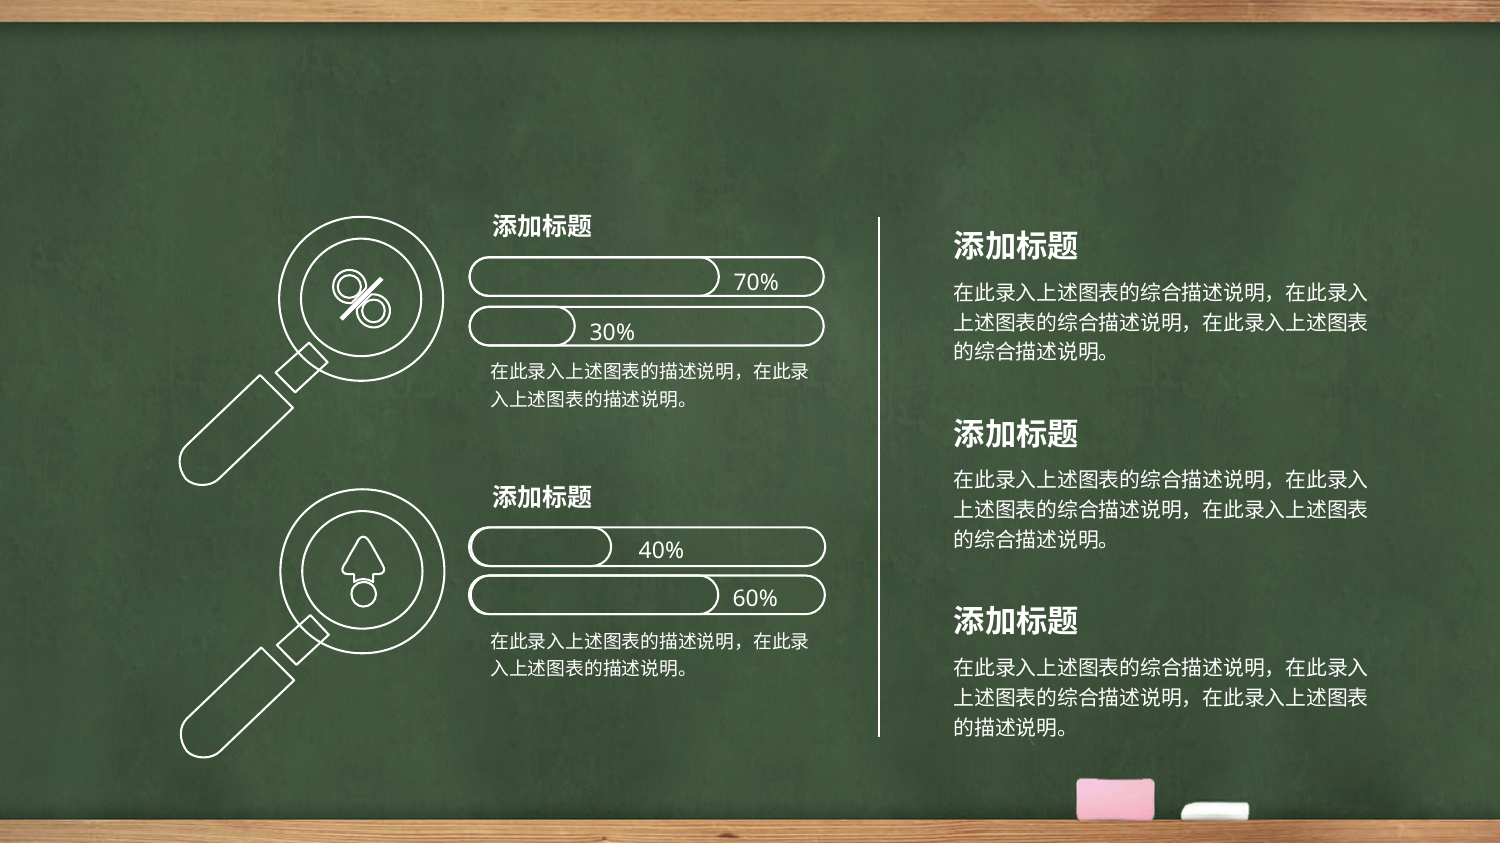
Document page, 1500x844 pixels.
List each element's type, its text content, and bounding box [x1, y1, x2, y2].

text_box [177, 216, 444, 488]
text_box 在此录入上述图表的描述说明，在此录入上述图表的描述说明。 [479, 358, 826, 416]
text_box 添加标题 [942, 595, 1091, 643]
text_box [468, 570, 826, 617]
text_box 添加标题 [942, 220, 1091, 268]
text_box 在此录入上述图表的综合描述说明，在此录入上述图表的综合描述说明，在此录入上述图表的综合描述说明。 [942, 268, 1388, 370]
text_box 在此录入上述图表的描述说明，在此录入上述图表的描述说明。 [479, 622, 826, 685]
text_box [178, 488, 445, 760]
picture [0, 0, 1500, 844]
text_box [469, 304, 824, 351]
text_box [468, 522, 826, 569]
text_box 在此录入上述图表的综合描述说明，在此录入上述图表的综合描述说明，在此录入上述图表的描述说明。 [942, 643, 1388, 745]
text_box 添加标题 [481, 204, 605, 246]
text_box 添加标题 [481, 476, 605, 518]
text_box 添加标题 [942, 408, 1091, 456]
text_box 在此录入上述图表的综合描述说明，在此录入上述图表的综合描述说明，在此录入上述图表的综合描述说明。 [942, 456, 1388, 558]
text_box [469, 253, 824, 301]
